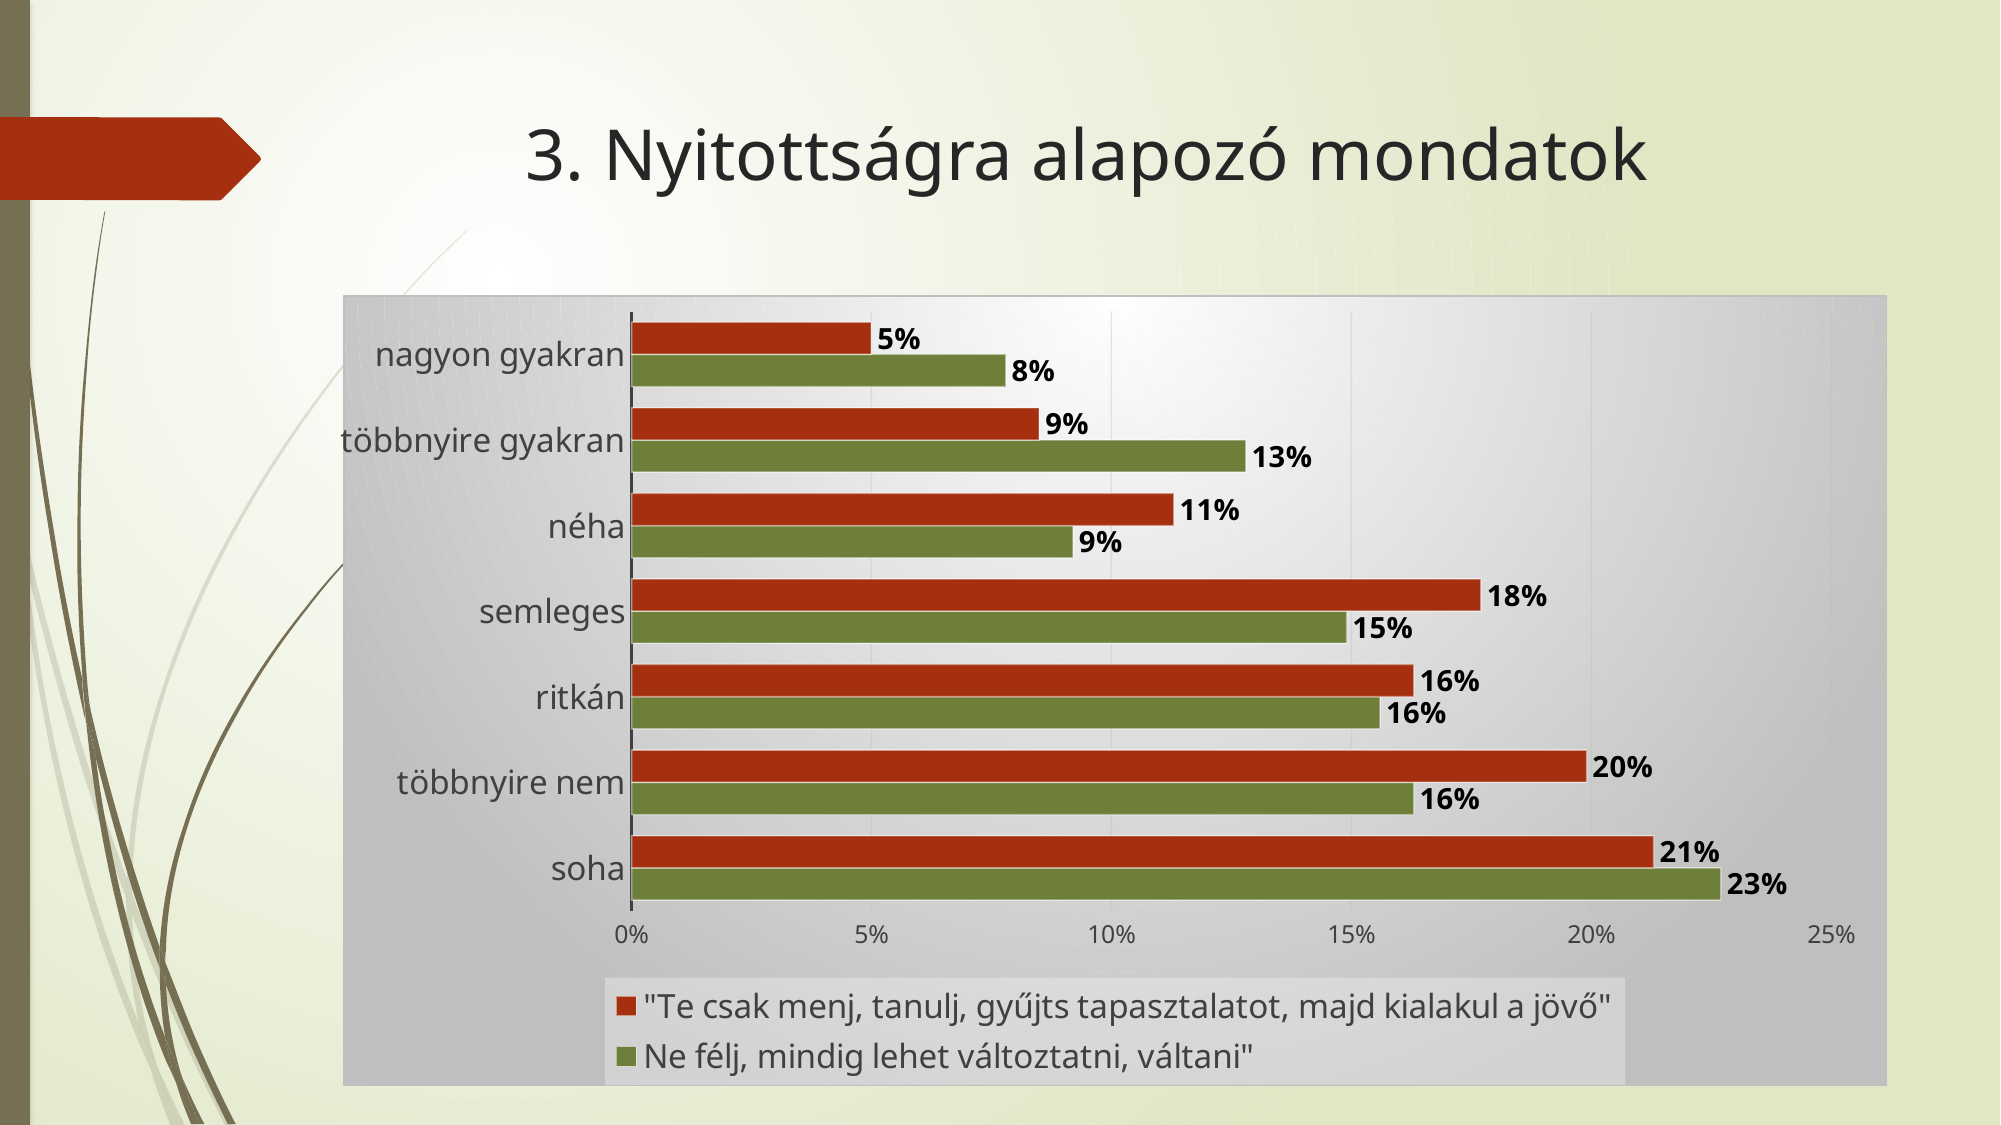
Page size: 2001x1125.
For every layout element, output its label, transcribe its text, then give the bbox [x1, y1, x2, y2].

chart [340, 294, 1888, 1086]
title 3. Nyitottságra alapozó mondatok [288, 102, 1888, 203]
